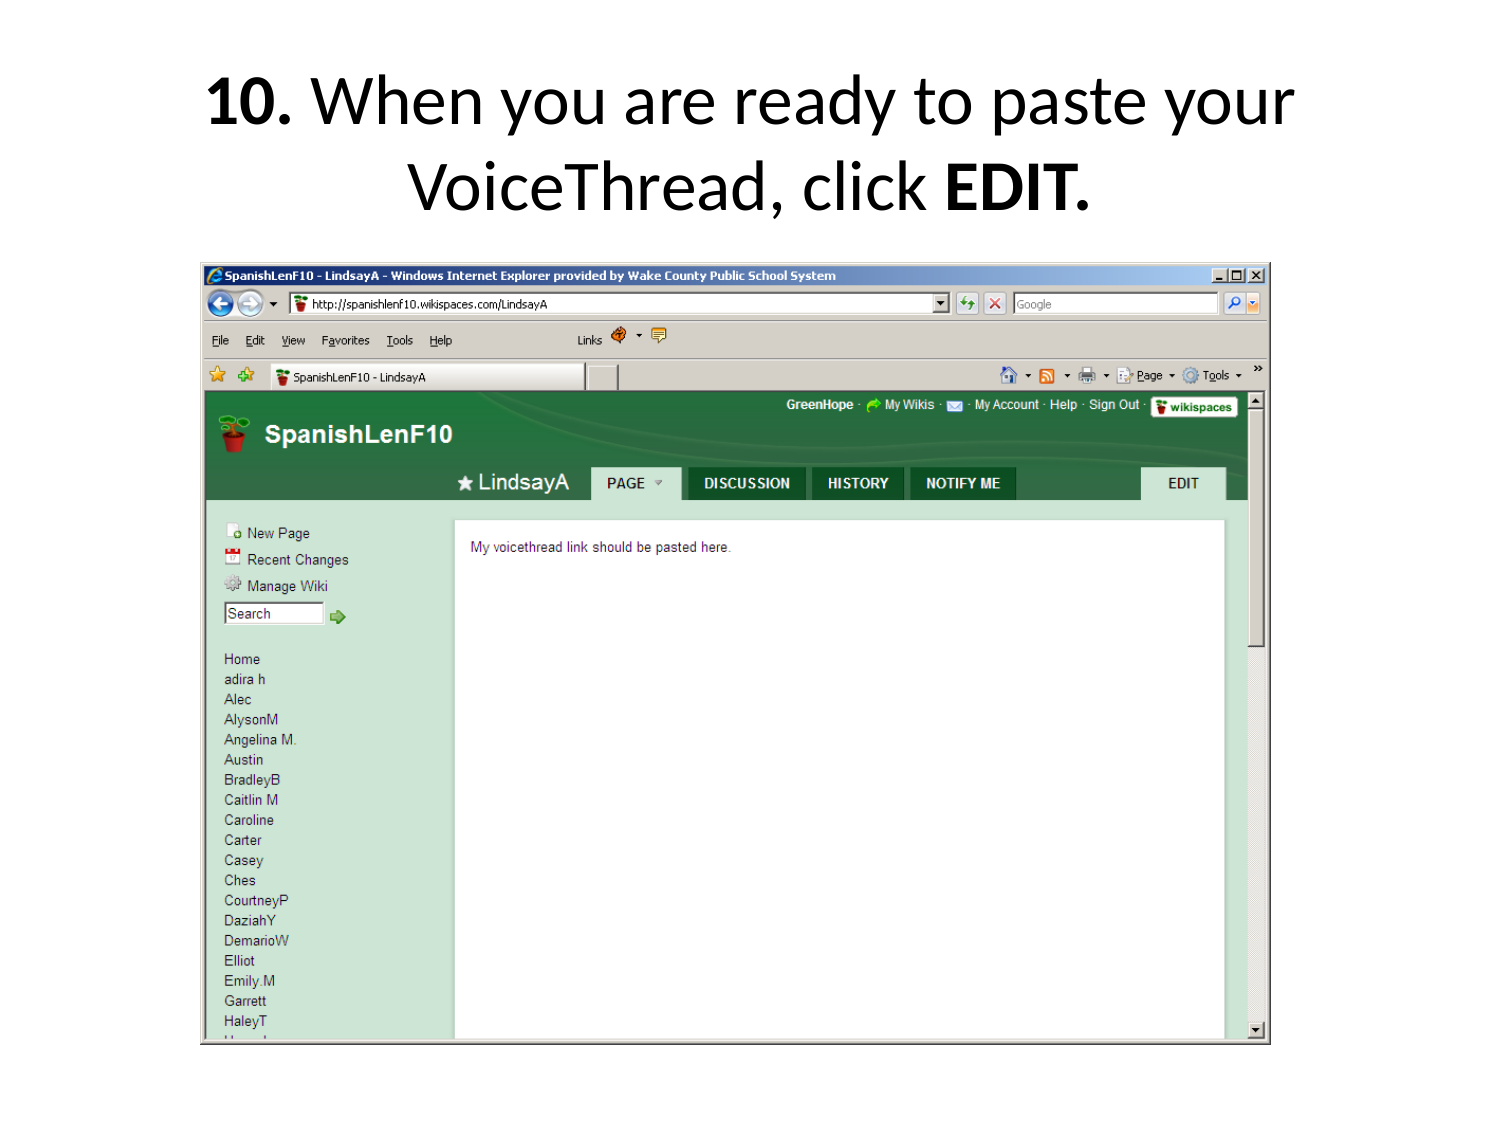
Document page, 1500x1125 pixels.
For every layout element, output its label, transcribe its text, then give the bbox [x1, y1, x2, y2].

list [199, 262, 1271, 1045]
title 10. When you are ready to paste your VoiceThread, click EDIT. [75, 45, 1425, 233]
